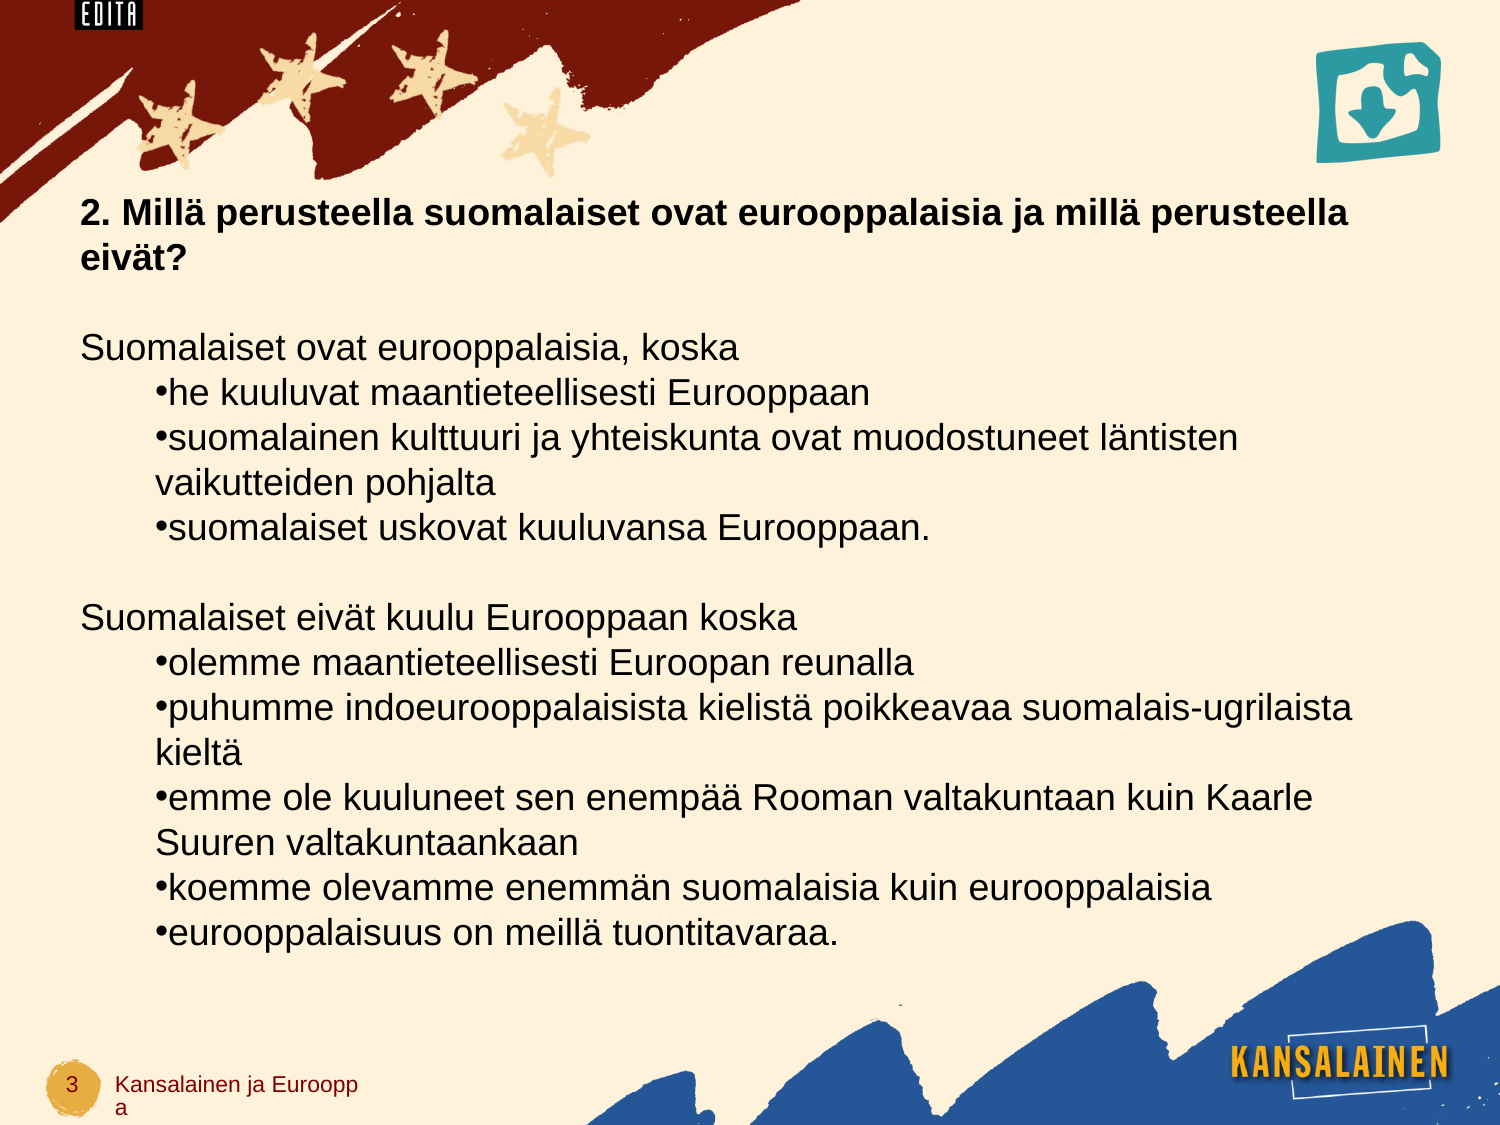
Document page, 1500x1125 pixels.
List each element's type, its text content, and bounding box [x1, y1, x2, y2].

picture [0, 0, 1500, 1125]
footer Kansalainen ja Eurooppa [99, 1062, 376, 1125]
text_box 2. Millä perusteella suomalaiset ovat eurooppalaisia ja millä perusteella eivät? Suomalaiset ovat eurooppalaisia, koska he kuuluvat maantieteellisesti Eurooppaan suomalainen kulttuuri ja yhteiskunta ovat muodostuneet läntisten vaikutteiden pohjalta suomalaiset uskovat kuuluvansa Eurooppaan. Suomalaiset eivät kuulu Eurooppaan koska olemme maantieteellisesti Euroopan reunalla puhumme indoeurooppalaisista kielistä poikkeavaa suomalais-ugrilaista kieltä emme ole kuuluneet sen enempää Rooman valtakuntaan kuin Kaarle Suuren valtakuntaankaan koemme olevamme enemmän suomalaisia kuin eurooppalaisia eurooppalaisuus on meillä tuontitavaraa. [64, 135, 1412, 1020]
slide_number 3 [37, 1062, 99, 1125]
